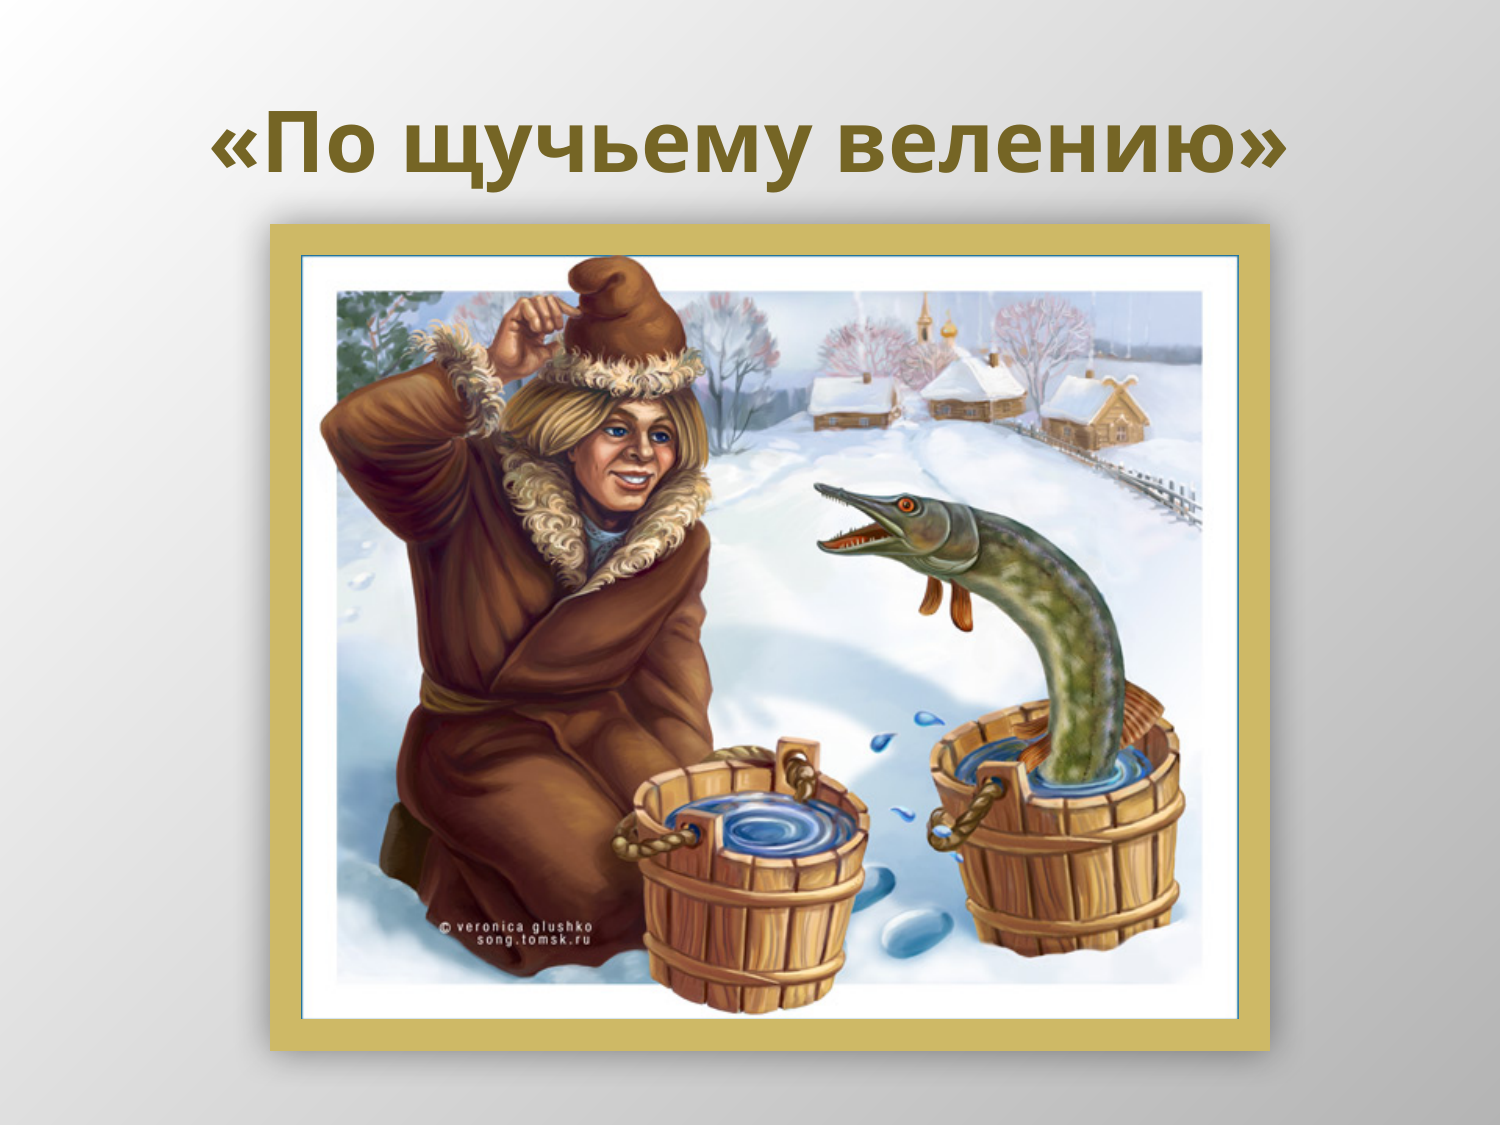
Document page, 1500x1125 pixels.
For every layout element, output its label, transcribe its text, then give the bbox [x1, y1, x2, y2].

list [300, 255, 1239, 1020]
title «По щучьему велению» [75, 45, 1425, 233]
